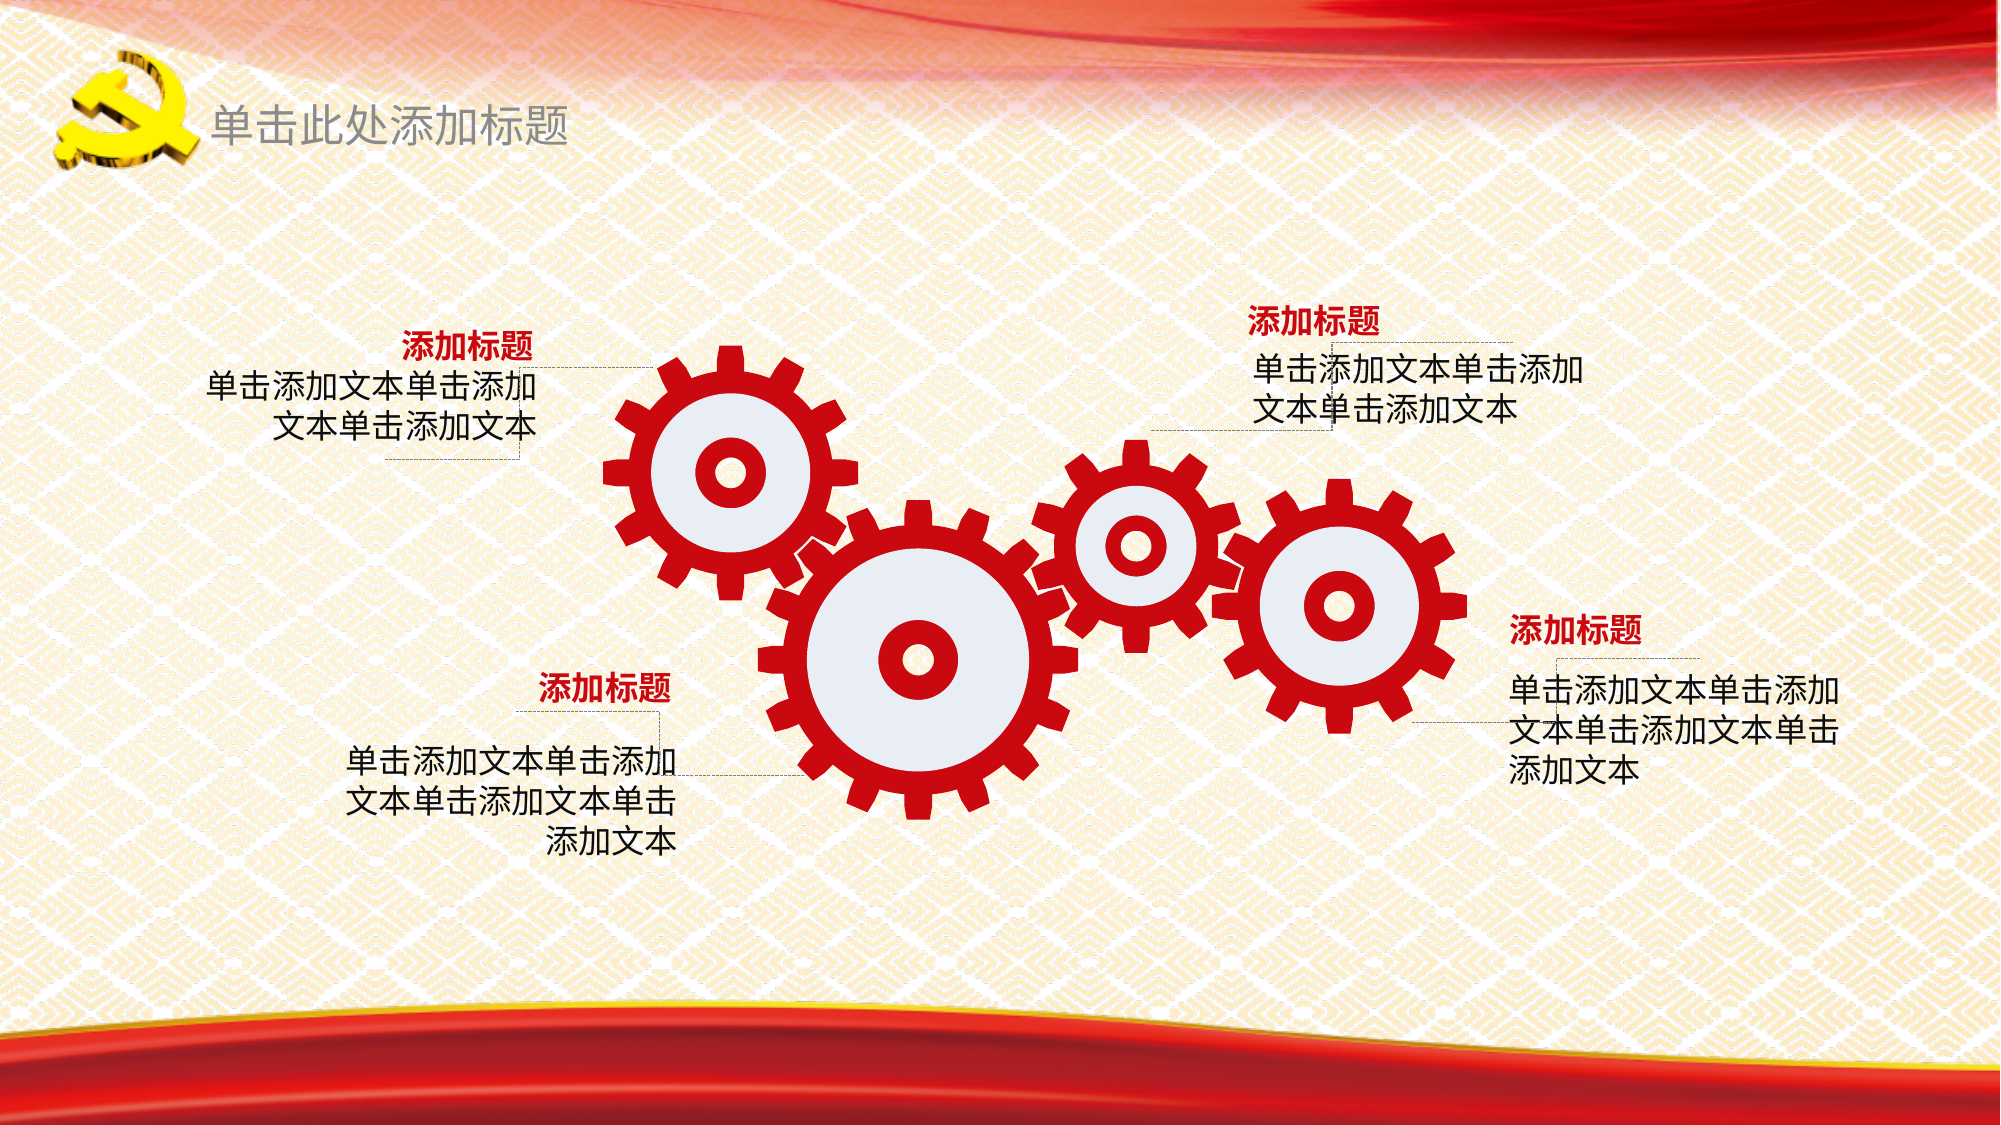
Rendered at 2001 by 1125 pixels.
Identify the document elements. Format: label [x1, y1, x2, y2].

text_box [1031, 439, 1242, 653]
text_box [1211, 478, 1467, 734]
text_box [1150, 342, 1514, 431]
text_box [603, 345, 859, 601]
text_box [757, 499, 1079, 820]
text_box [515, 711, 805, 776]
text_box [384, 367, 654, 460]
text_box [1411, 658, 1701, 723]
picture [0, 0, 2000, 1125]
